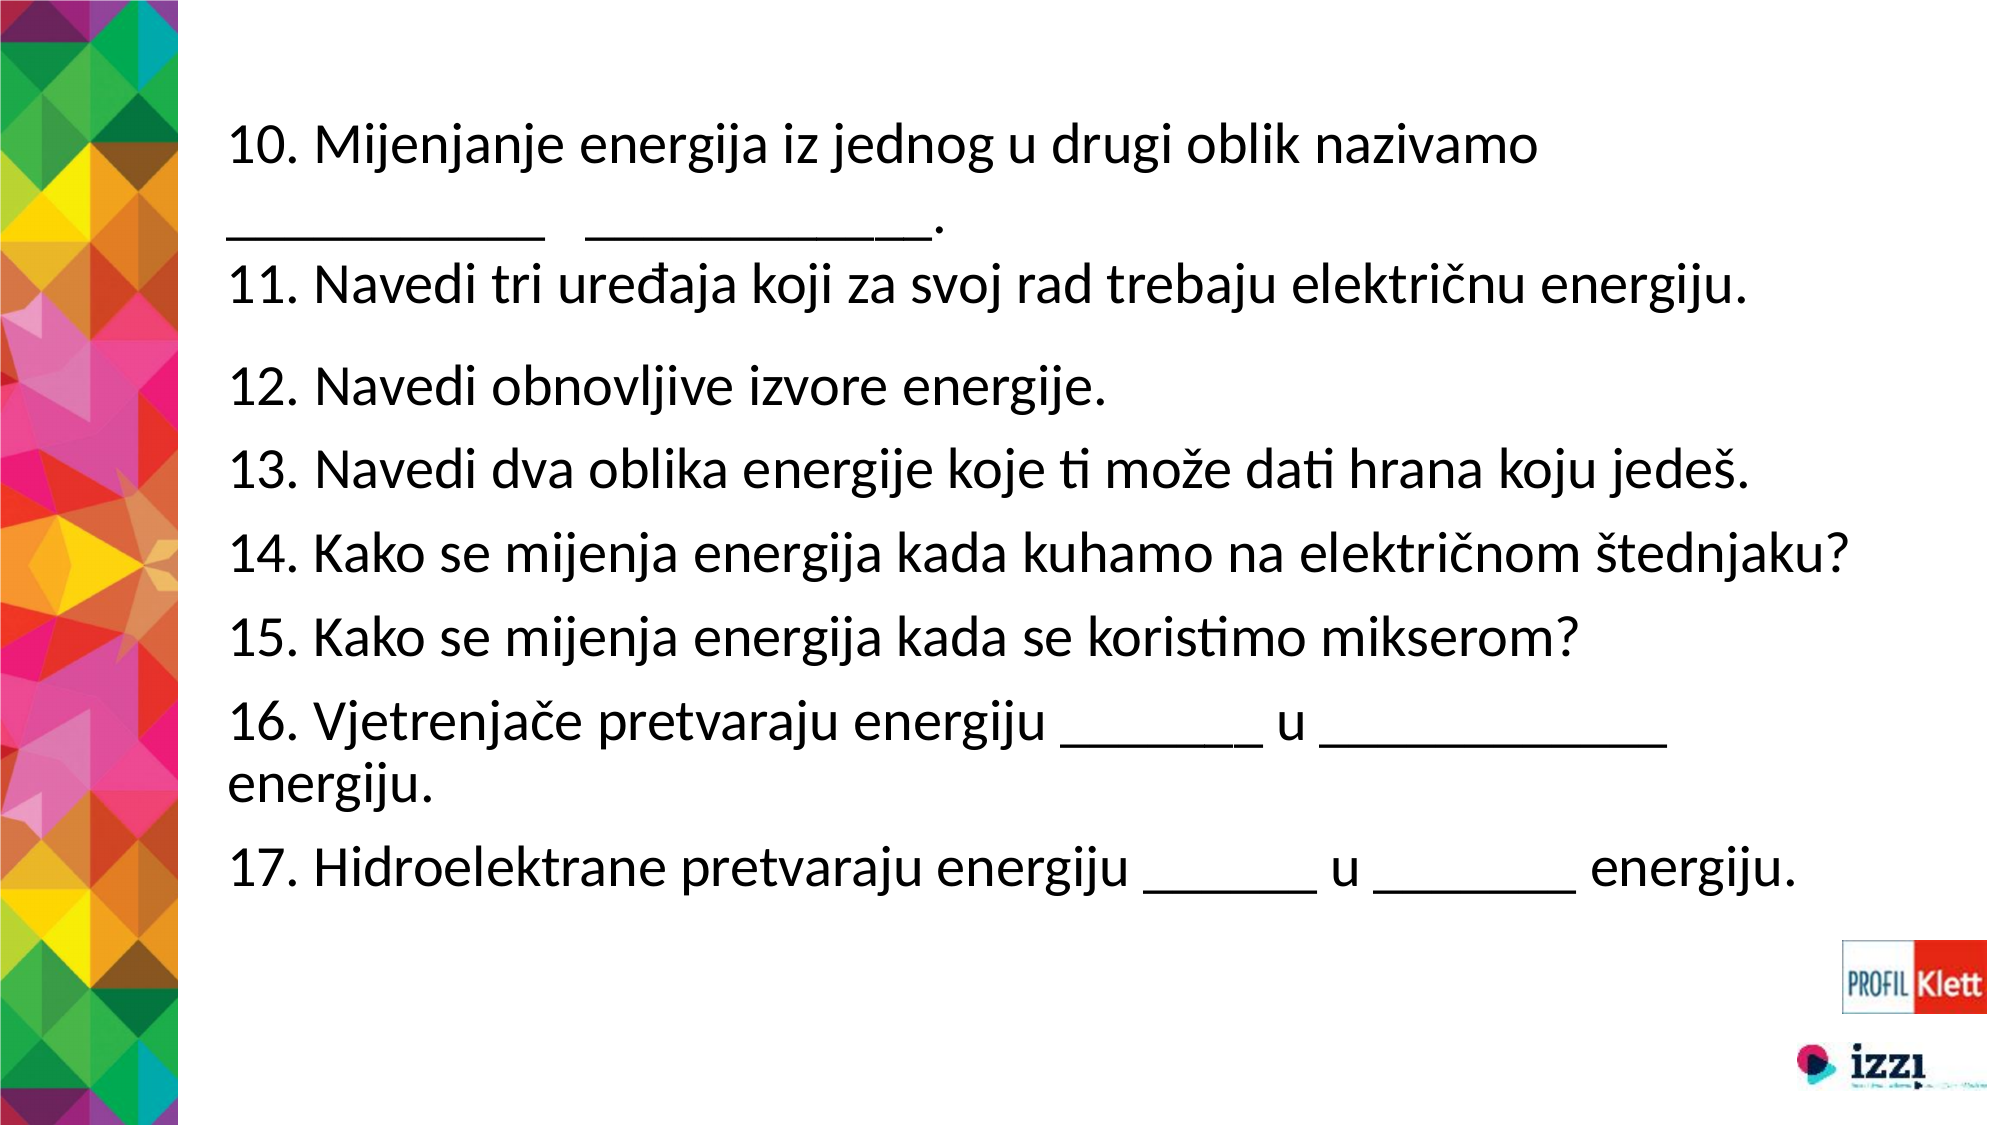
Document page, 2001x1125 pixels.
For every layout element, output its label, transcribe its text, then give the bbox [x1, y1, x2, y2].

picture [1873, 940, 1987, 1014]
list 12. Navedi obnovljive izvore energije. 13. Navedi dva oblika energije koje ti može dati hrana koju jedeš. 14. Kako se mijenja energija kada kuhamo na električnom štednjaku? 15. Kako se mijenja energija kada se koristimo mikserom? 16. Vjetrenjače pretvaraju energiju _______ u ____________ energiju. 17. Hidroelektrane pretvaraju energiju ______ u _______ energiju. [212, 347, 1873, 1125]
picture [1, 2, 178, 1124]
picture [1873, 1042, 1987, 1091]
text_box 10. Mijenjanje energija iz jednog u drugi oblik nazivamo ___________ ____________. 11. Navedi tri uređaja koji za svoj rad trebaju električnu energiju. [212, 98, 1822, 323]
